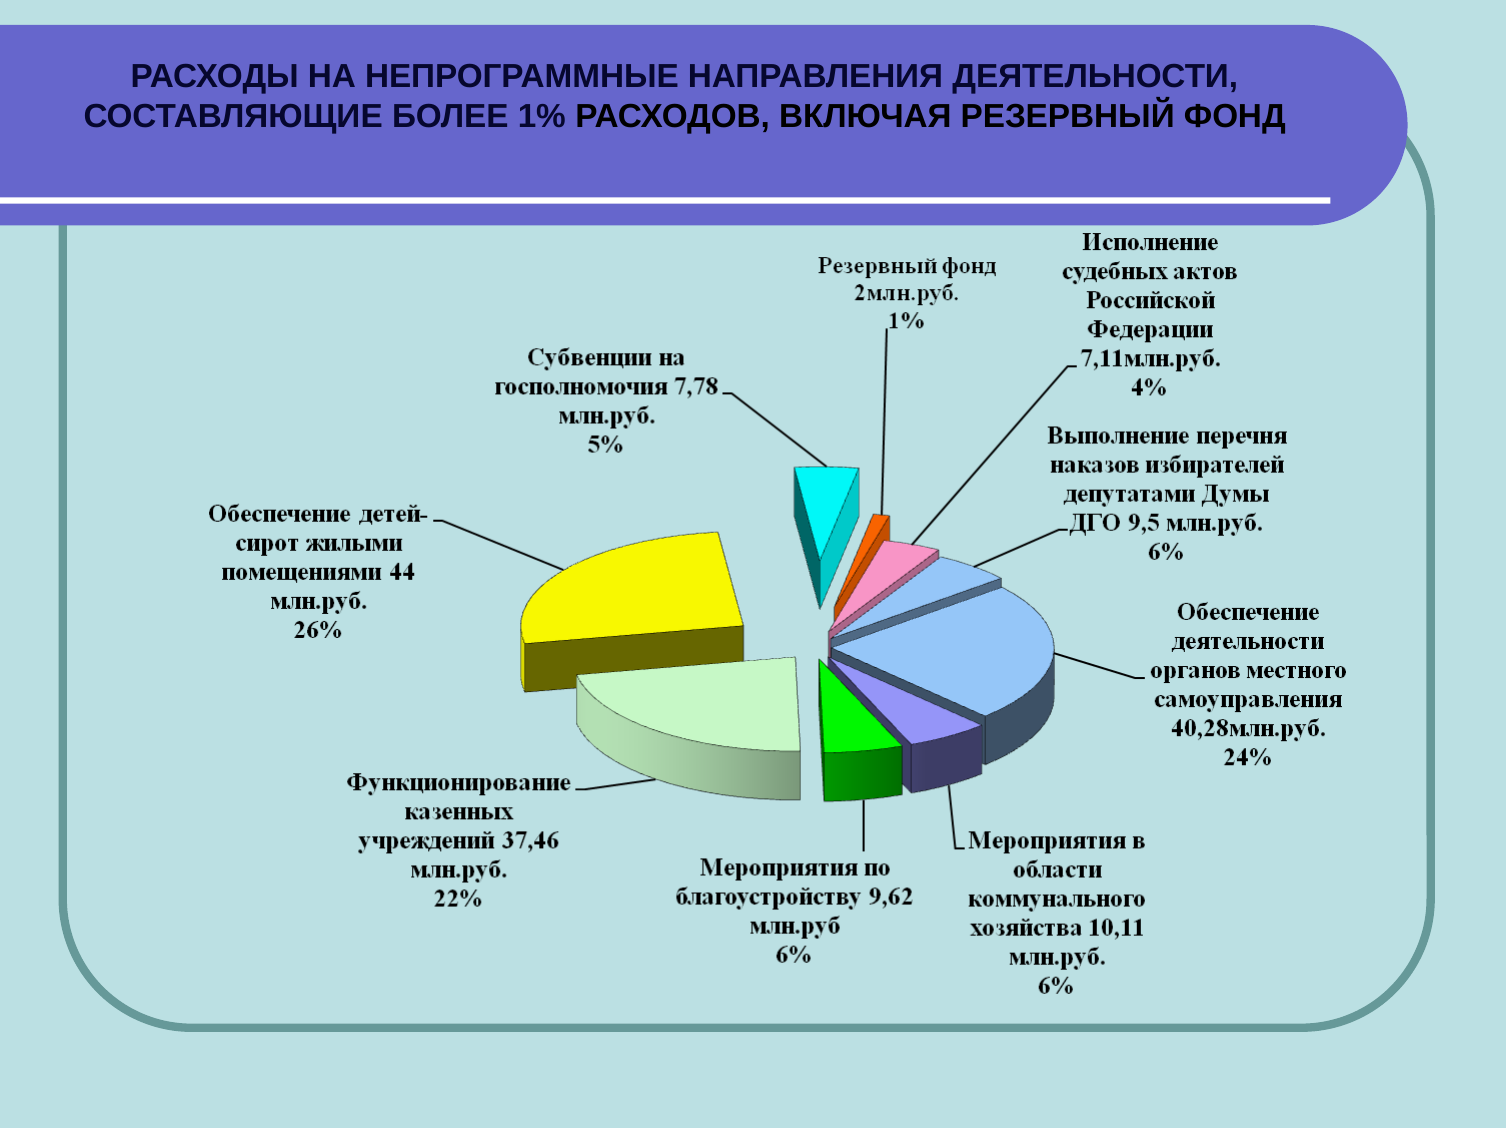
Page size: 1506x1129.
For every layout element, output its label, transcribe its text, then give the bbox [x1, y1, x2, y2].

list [96, 200, 1383, 1105]
title РАСХОДЫ НА НЕПРОГРАММНЫЕ НАПРАВЛЕНИЯ ДЕЯТЕЛЬНОСТИ, СОСТАВЛЯЮЩИЕ БОЛЕЕ 1% РАСХОДОВ, ВКЛЮЧАЯ РЕЗЕРВНЫЙ ФОНД [31, 37, 1339, 151]
